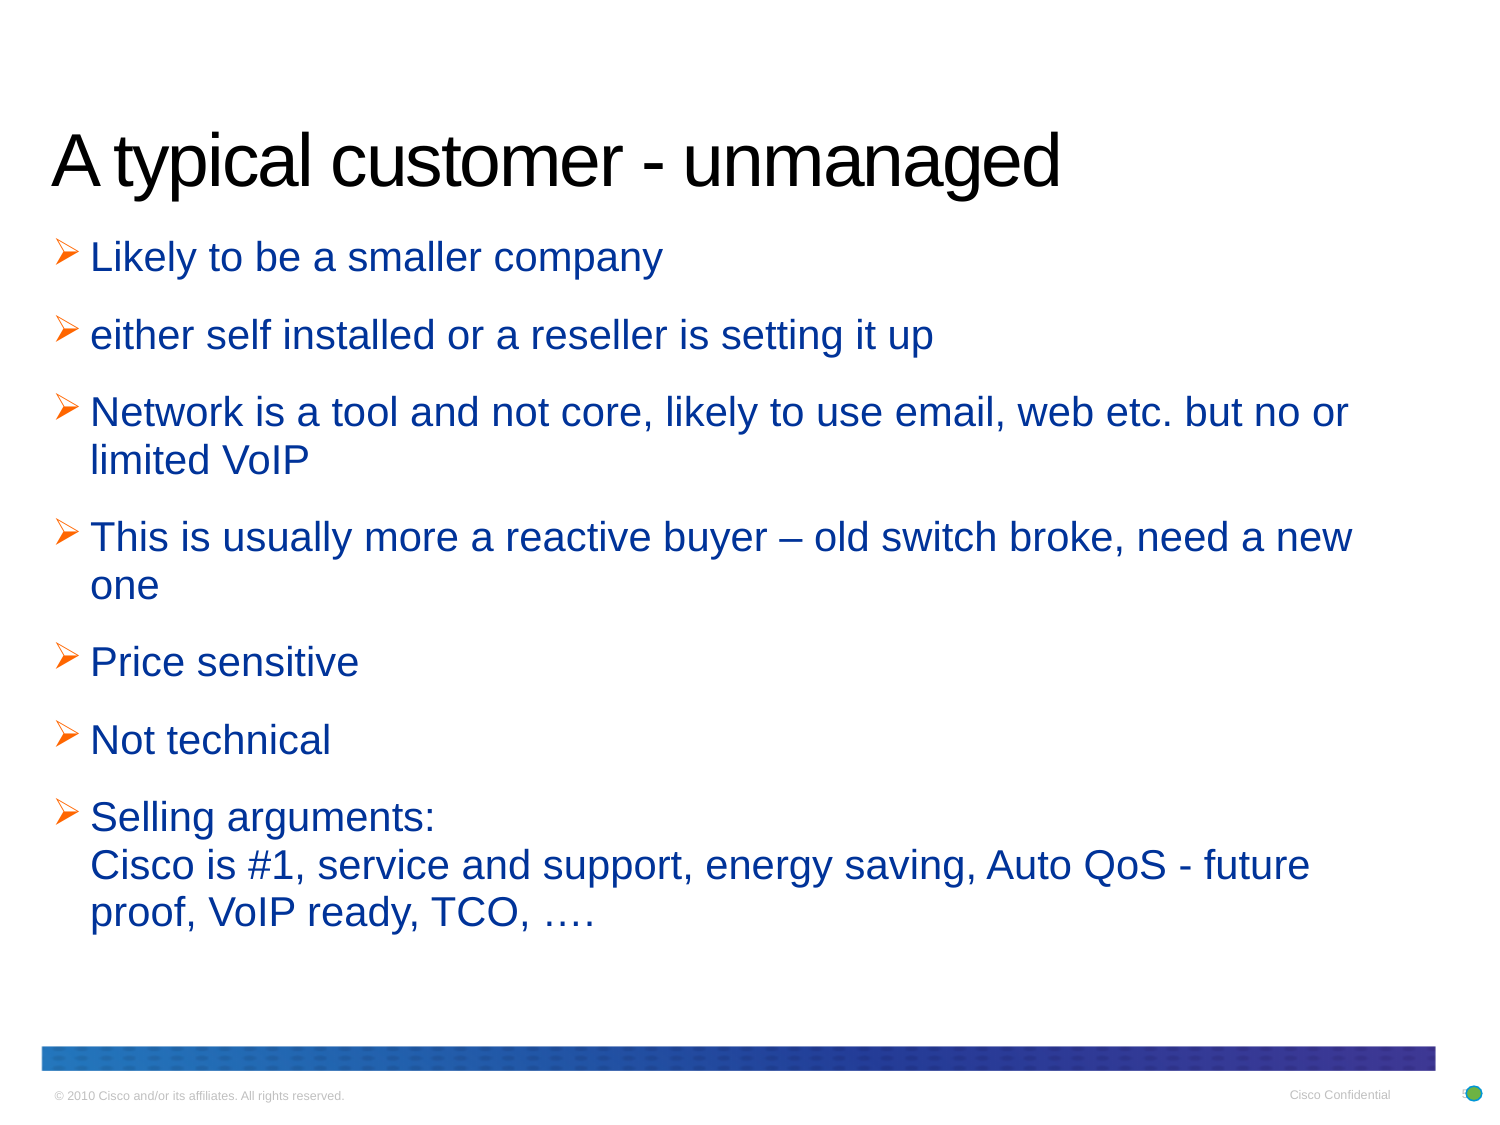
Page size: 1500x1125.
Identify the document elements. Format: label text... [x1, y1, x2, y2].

text_box [1466, 1086, 1482, 1101]
list Likely to be a smaller company either self installed or a reseller is setting it up Network is a tool and not core, likely to use email, web etc. but no or limited VoIP This is usually more a reactive buyer – old switch broke, need a new one Price sensitive Not technical Selling arguments: Cisco is #1, service and support, energy saving, Auto QoS - future proof, VoIP ready, TCO, …. [37, 226, 1441, 1041]
title A typical customer - unmanaged [37, 70, 1447, 209]
picture [43, 1047, 1435, 1070]
